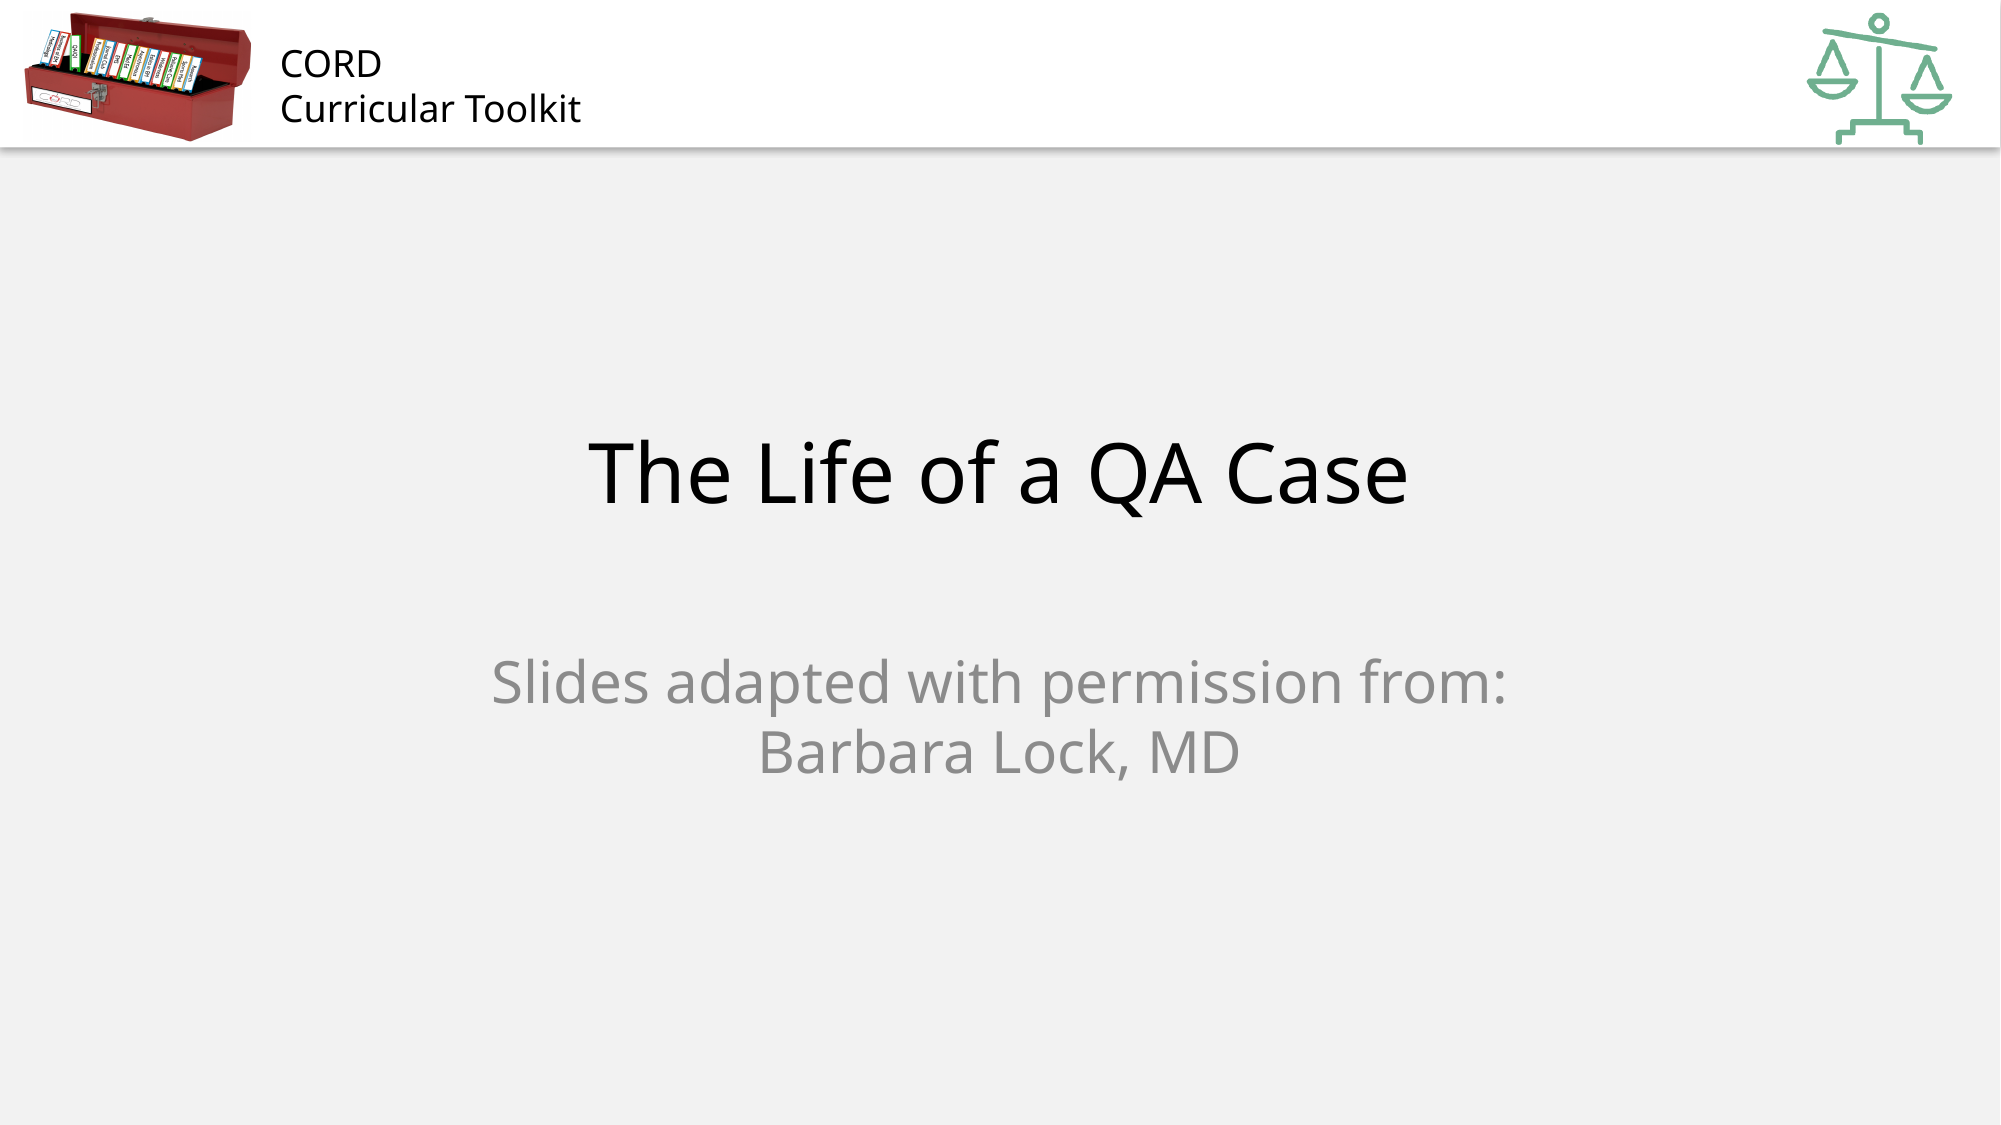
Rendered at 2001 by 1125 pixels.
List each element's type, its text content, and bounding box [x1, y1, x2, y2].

title The Life of a QA Case [150, 349, 1850, 591]
subtitle Slides adapted with permission from: Barbara Lock, MD [300, 637, 1700, 925]
picture [1796, 0, 1961, 161]
